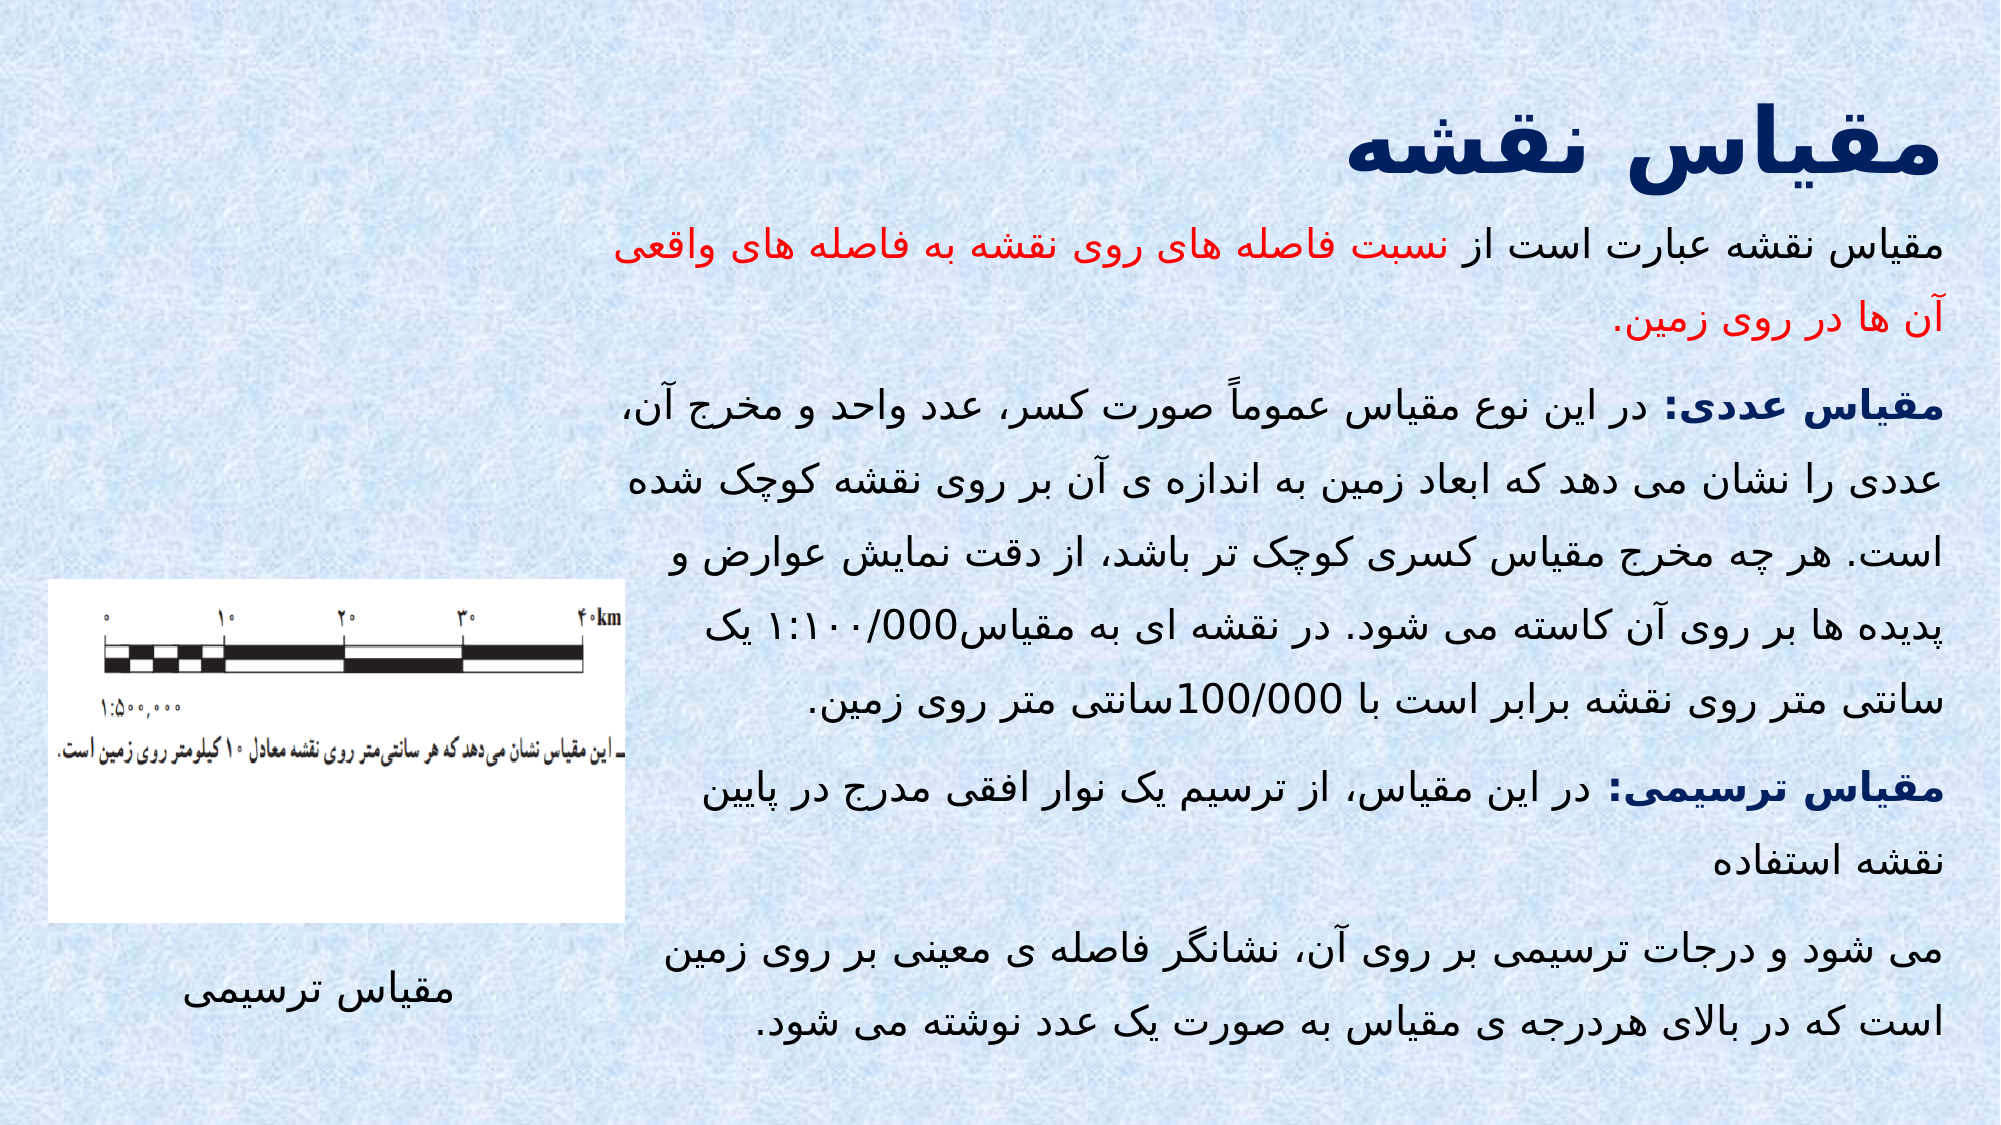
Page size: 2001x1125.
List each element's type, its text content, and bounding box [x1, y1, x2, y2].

text_box مقیاس ترسیمی [167, 953, 471, 1019]
picture [0, 0, 2001, 1125]
title مقیاس نقشه [235, 35, 1961, 253]
list مقياس نقشه عبارت است از نسبت فاصله های روی نقشه به فاصله های واقعی آن ها در روی زمين. مقياس عددی: در اين نوع مقياس عموماً صورت کسر، عدد واحد و مخرج آن، عددی را نشان می دهد که ابعاد زمين به اندازه ی آن بر روی نقشه کوچک شده است. هر چه مخرج مقياس کسری کوچک تر باشد، از دقت نمايش عوارض و پديده ها بر روی آن کاسته می شود. در نقشه ای به مقياس١:١٠٠/000 يک سانتی متر روی نقشه برابر است با 100/000سانتی متر روی زمین. مقياس ترسيمی: در اين مقياس، از ترسيم يک نوار افقی مدرج در پايين نقشه استفاده می شود و درجات ترسيمی بر روی آن، نشانگر فاصله ی معينی بر روی زمين است که در بالای هردرجه ی مقياس به صورت يک عدد نوشته می شود. [591, 185, 1961, 1084]
